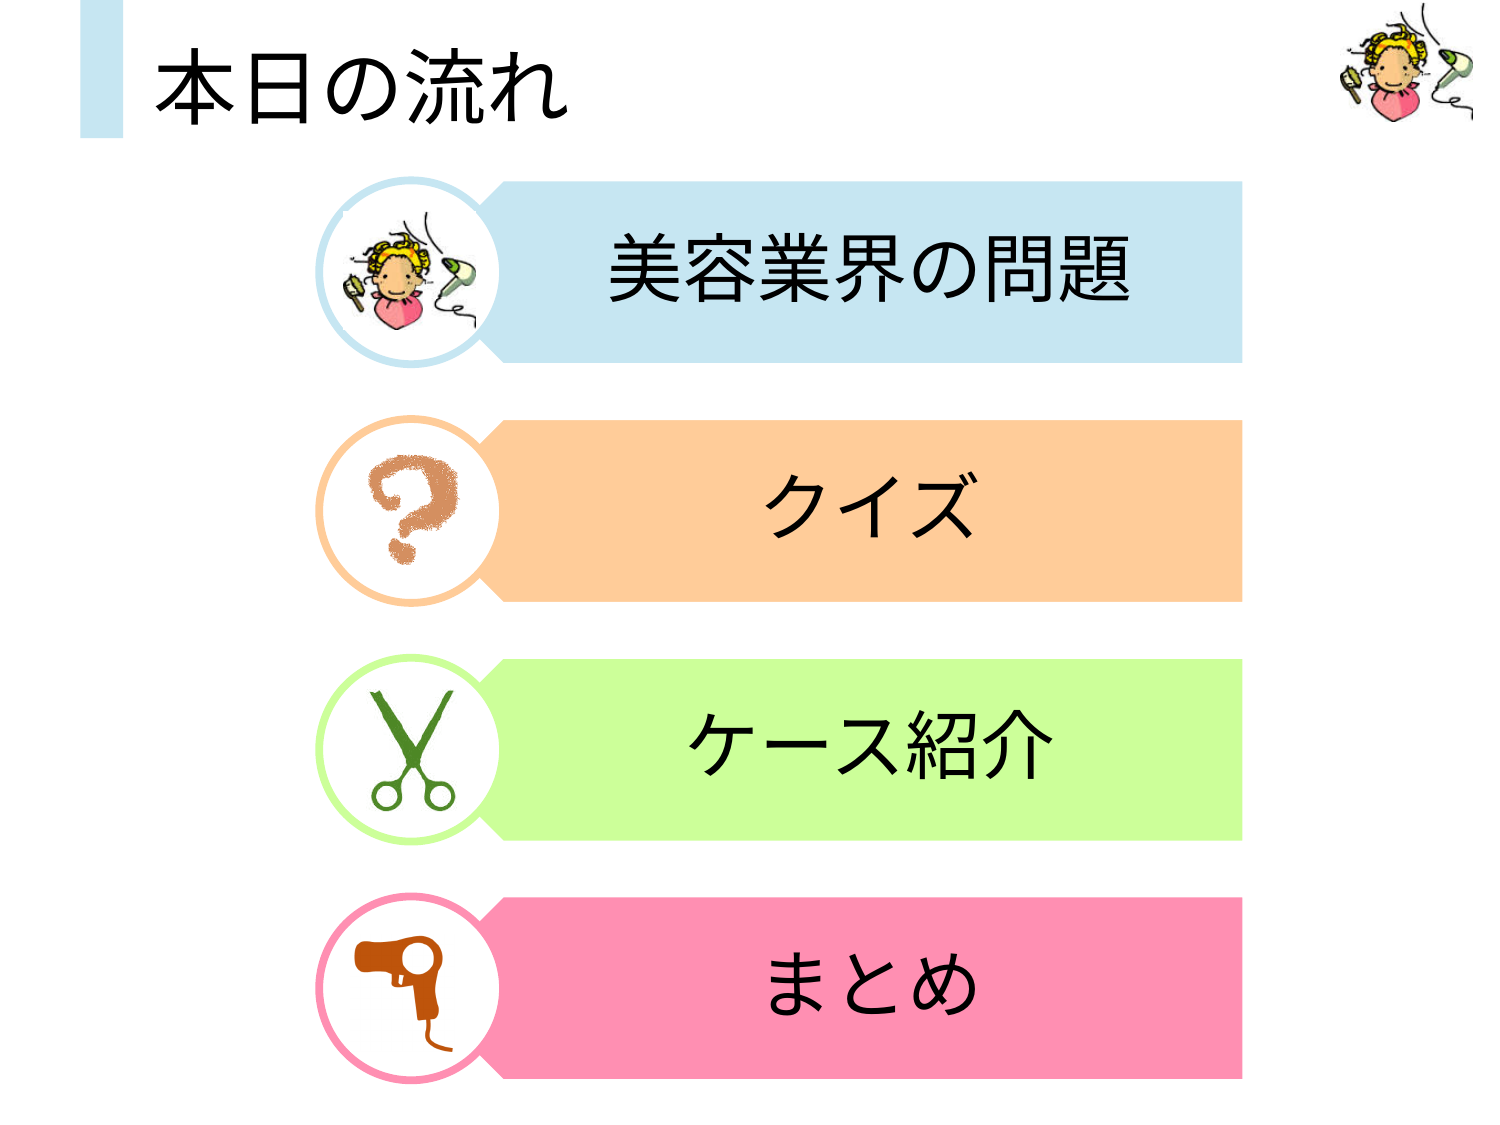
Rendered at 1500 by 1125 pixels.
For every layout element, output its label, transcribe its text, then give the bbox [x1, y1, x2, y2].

picture [361, 687, 458, 812]
picture [350, 934, 455, 1052]
picture [343, 211, 476, 330]
picture [350, 452, 469, 567]
text_box クイズ [476, 418, 1245, 604]
text_box [318, 418, 505, 604]
text_box [79, 0, 124, 139]
text_box [318, 179, 505, 366]
picture [1340, 2, 1473, 122]
title 本日の流れ [138, 24, 1433, 160]
text_box まとめ [476, 895, 1245, 1082]
text_box [318, 895, 505, 1082]
text_box [318, 656, 505, 843]
text_box ケース紹介 [476, 656, 1245, 843]
text_box 美容業界の問題 [476, 179, 1245, 366]
